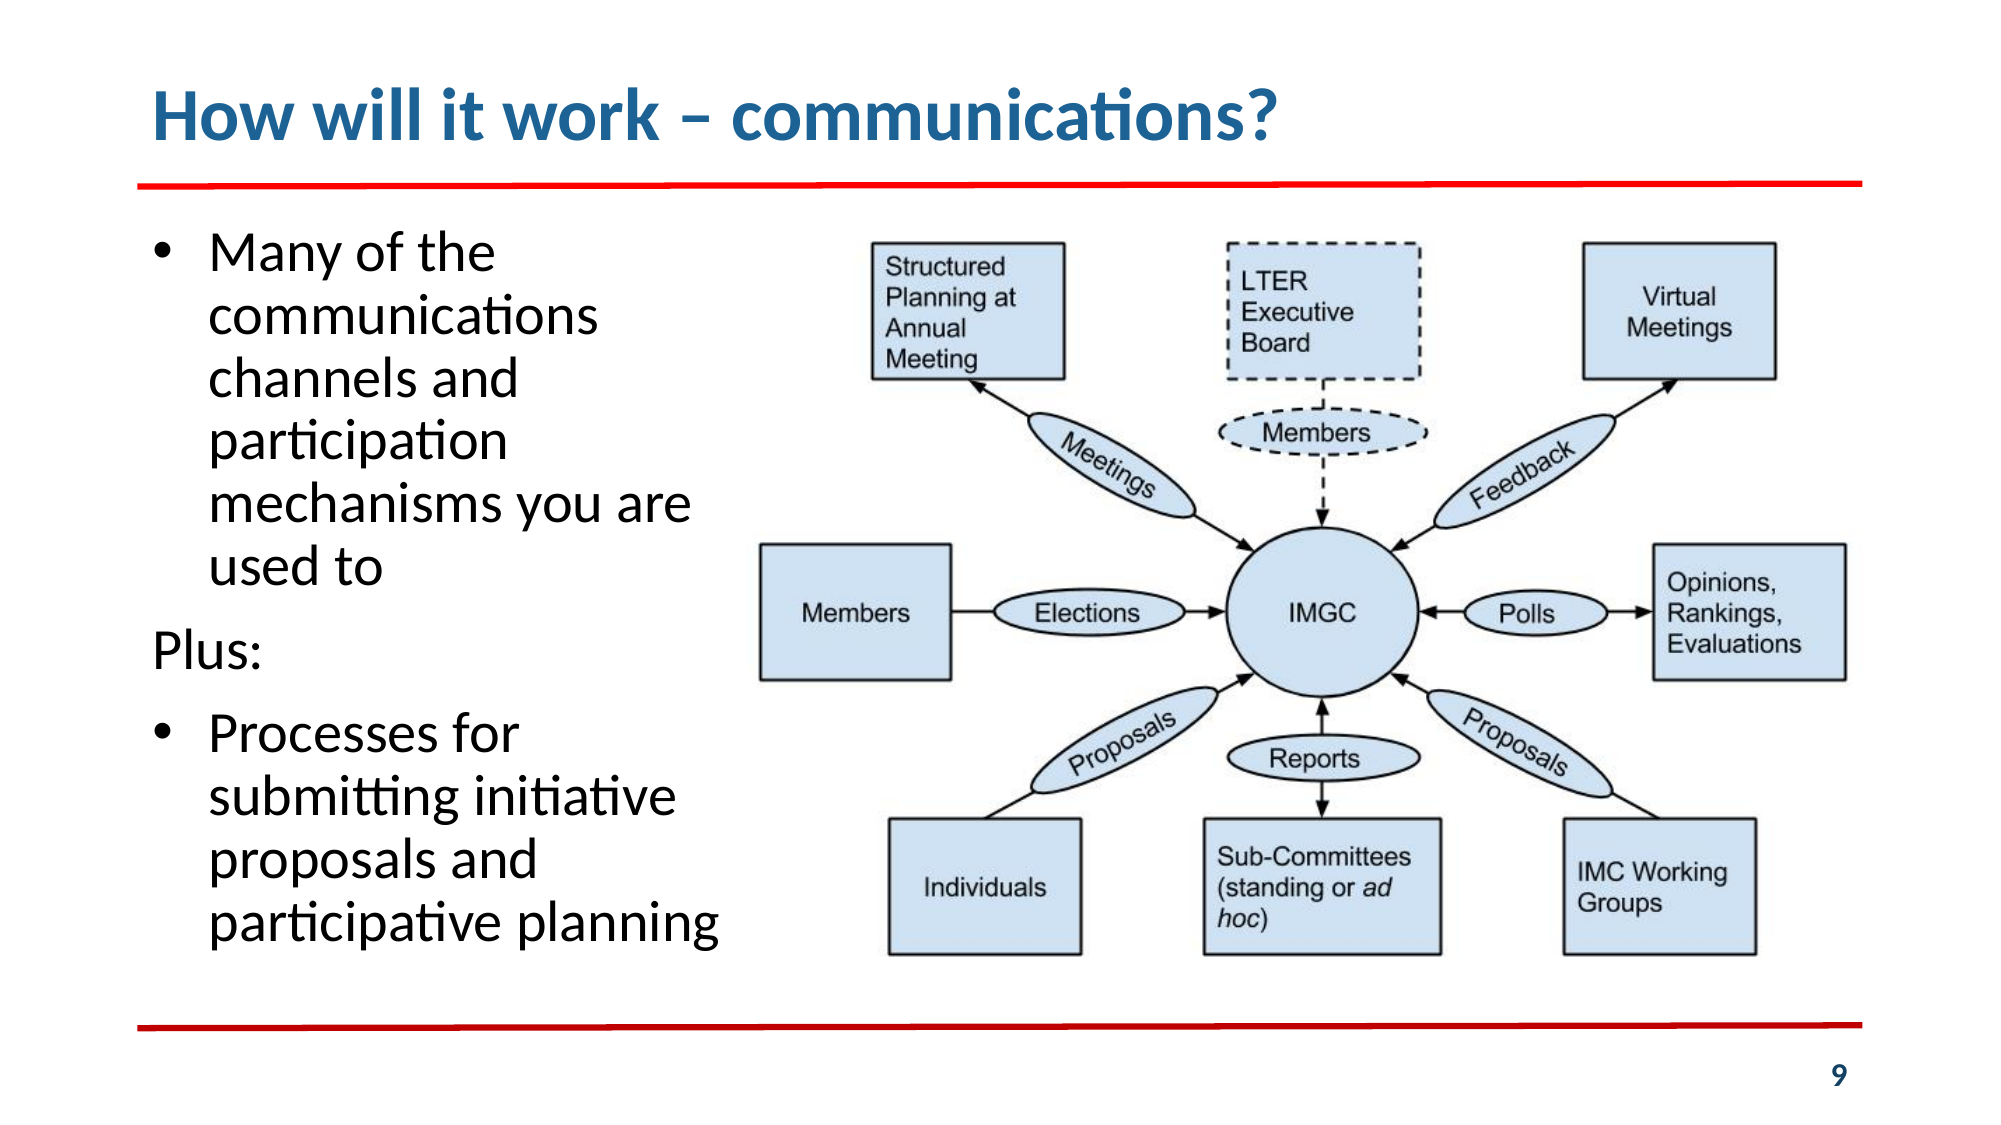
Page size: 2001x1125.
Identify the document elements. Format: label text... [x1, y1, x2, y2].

slide_number 9 [1412, 1042, 1863, 1103]
picture [746, 213, 1863, 979]
list Many of the communications channels and participation mechanisms you are used to Plus: Processes for submitting initiative proposals and participative planning [137, 213, 743, 1014]
title How will it work – communications? [137, 59, 1863, 172]
